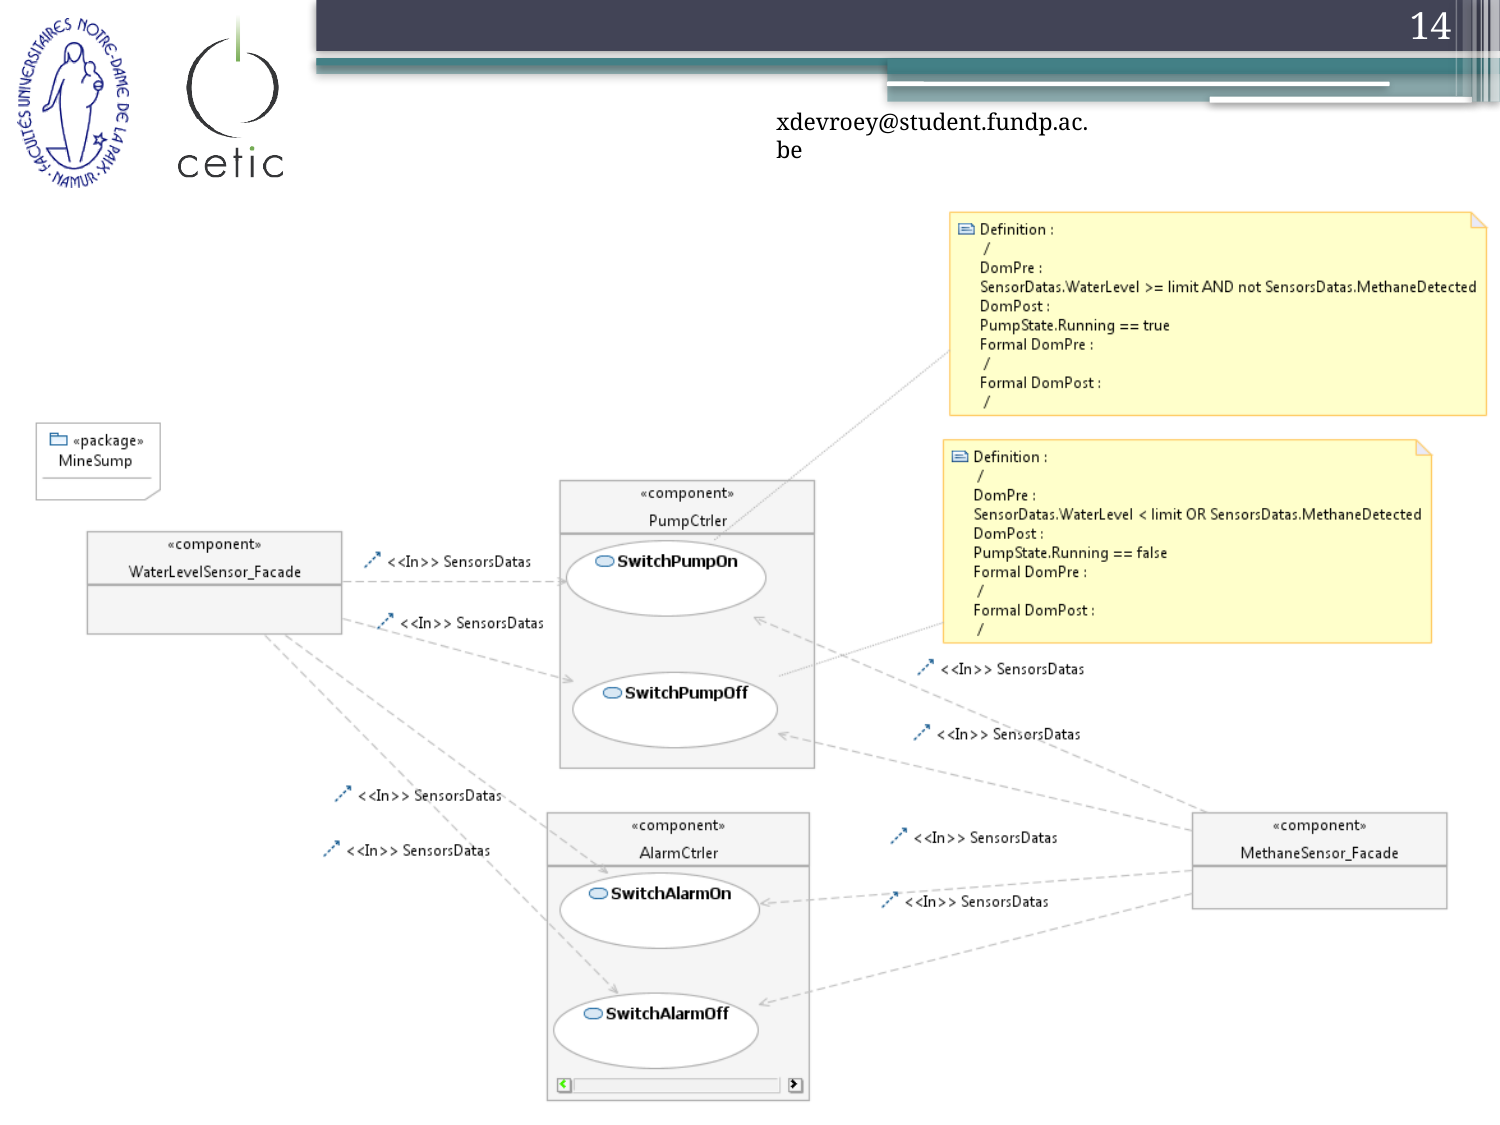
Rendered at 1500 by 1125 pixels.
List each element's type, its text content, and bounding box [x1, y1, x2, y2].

picture [175, 11, 285, 180]
picture [17, 18, 129, 188]
picture [23, 198, 1500, 1114]
footer xdevroey@student.fundp.ac.be [761, 100, 1114, 176]
slide_number 14 [1341, 0, 1466, 61]
